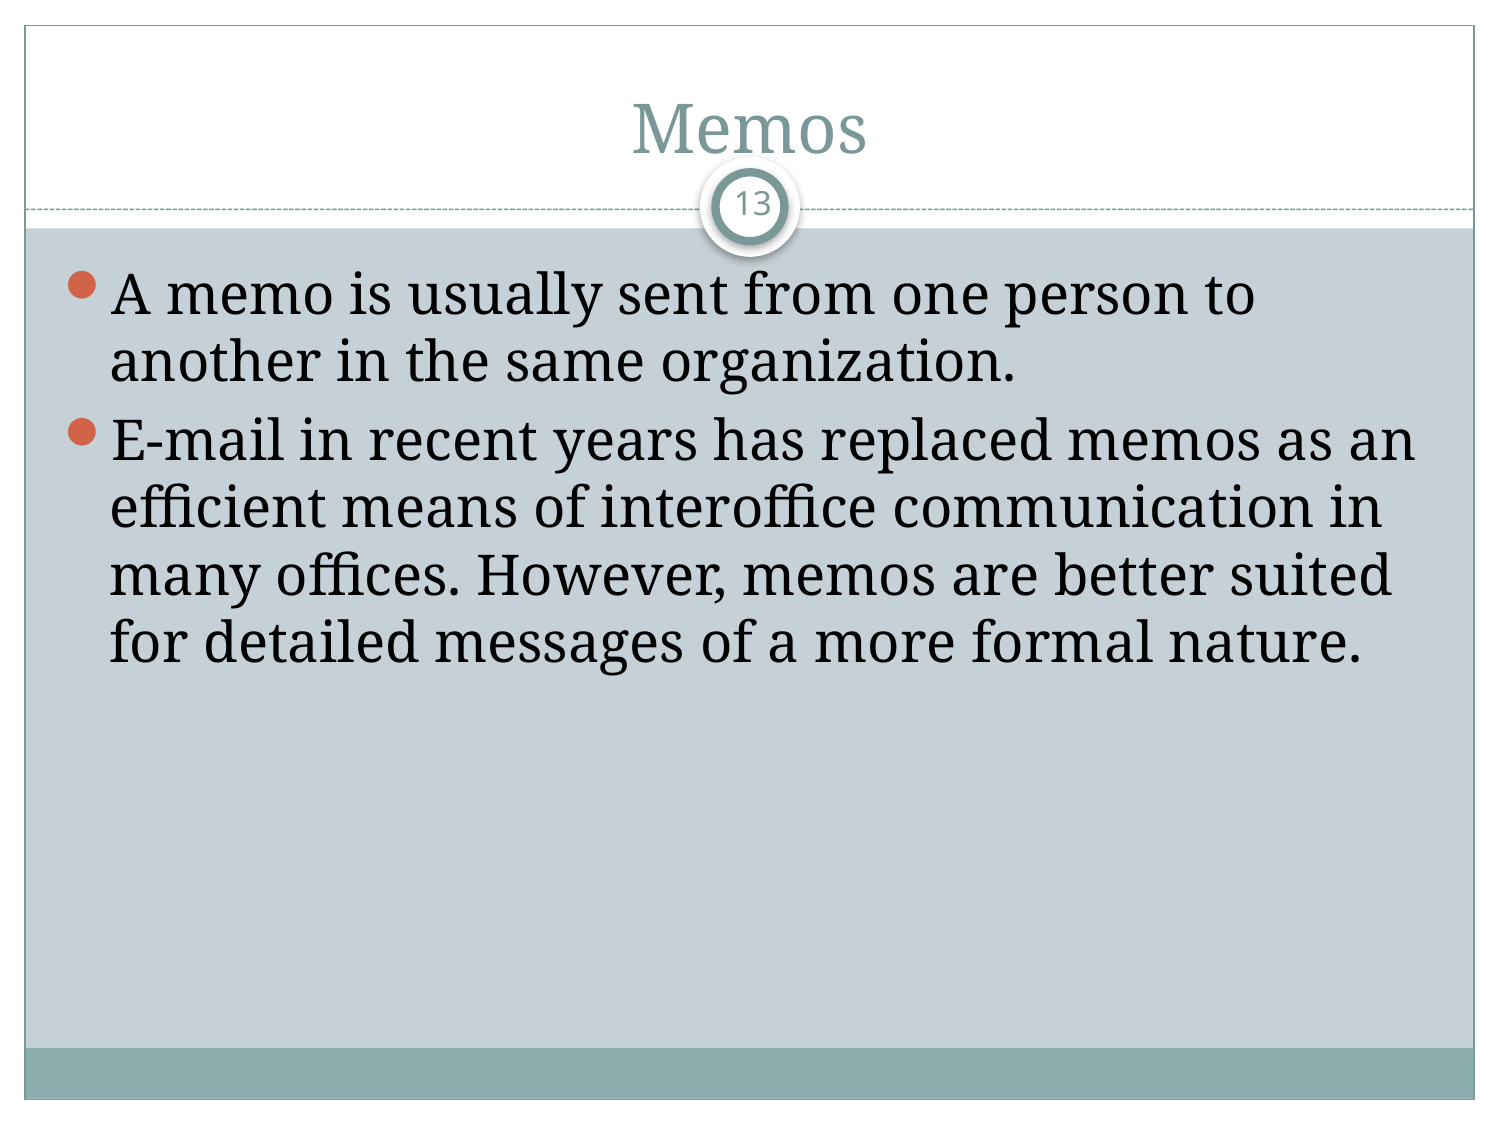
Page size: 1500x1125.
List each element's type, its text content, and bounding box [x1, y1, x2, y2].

slide_number 13 [715, 168, 791, 241]
list A memo is usually sent from one person to another in the same organization. E-mail in recent years has replaced memos as an efficient means of interoffice communication in many offices. However, memos are better suited for detailed messages of a more formal nature. [49, 250, 1445, 1001]
title Memos [50, 50, 1450, 175]
